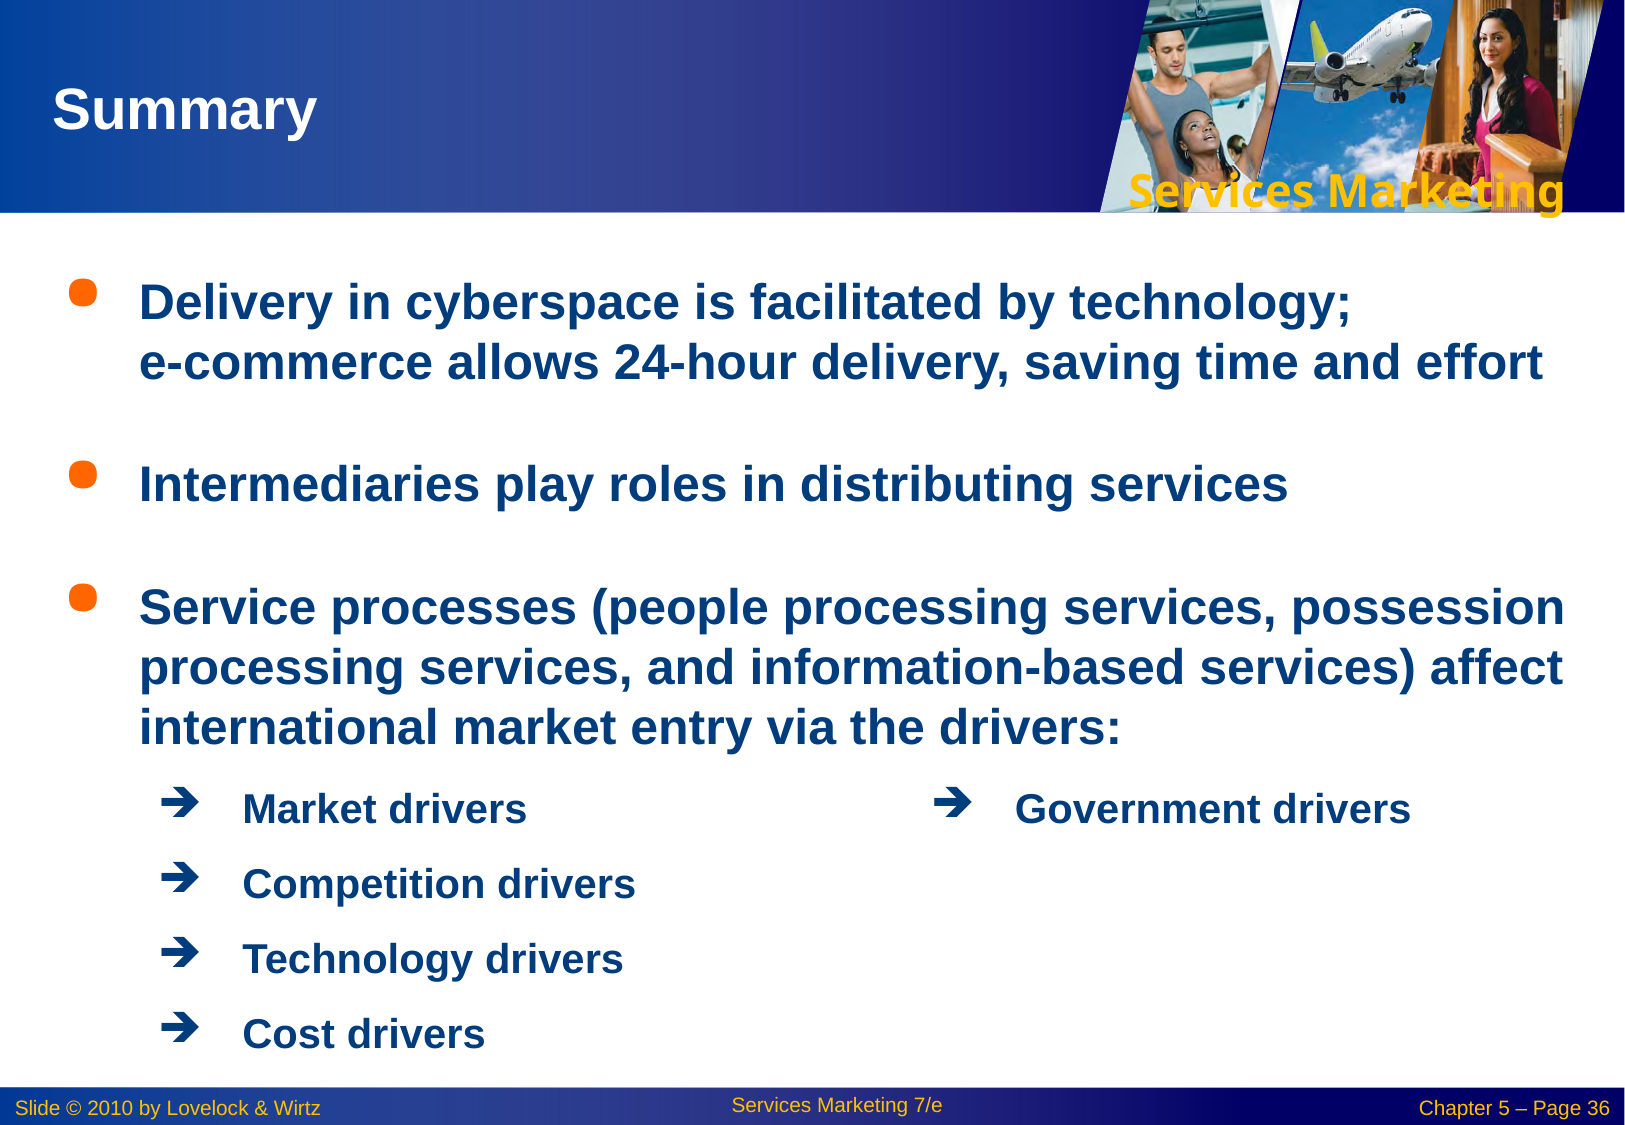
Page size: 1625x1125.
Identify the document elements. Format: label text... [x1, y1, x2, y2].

picture [1162, 186, 1172, 192]
title Summary [36, 37, 1088, 176]
picture [1100, 0, 1604, 213]
picture [1546, 187, 1556, 202]
text_box Market drivers Competition drivers Technology drivers Cost drivers Government drivers [49, 774, 1625, 1077]
list Delivery in cyberspace is facilitated by technology; e-commerce allows 24-hour delivery, saving time and effort Intermediaries play roles in distributing services Service processes (people processing services, possession processing services, and information-based services) affect international market entry via the drivers: [49, 261, 1588, 763]
